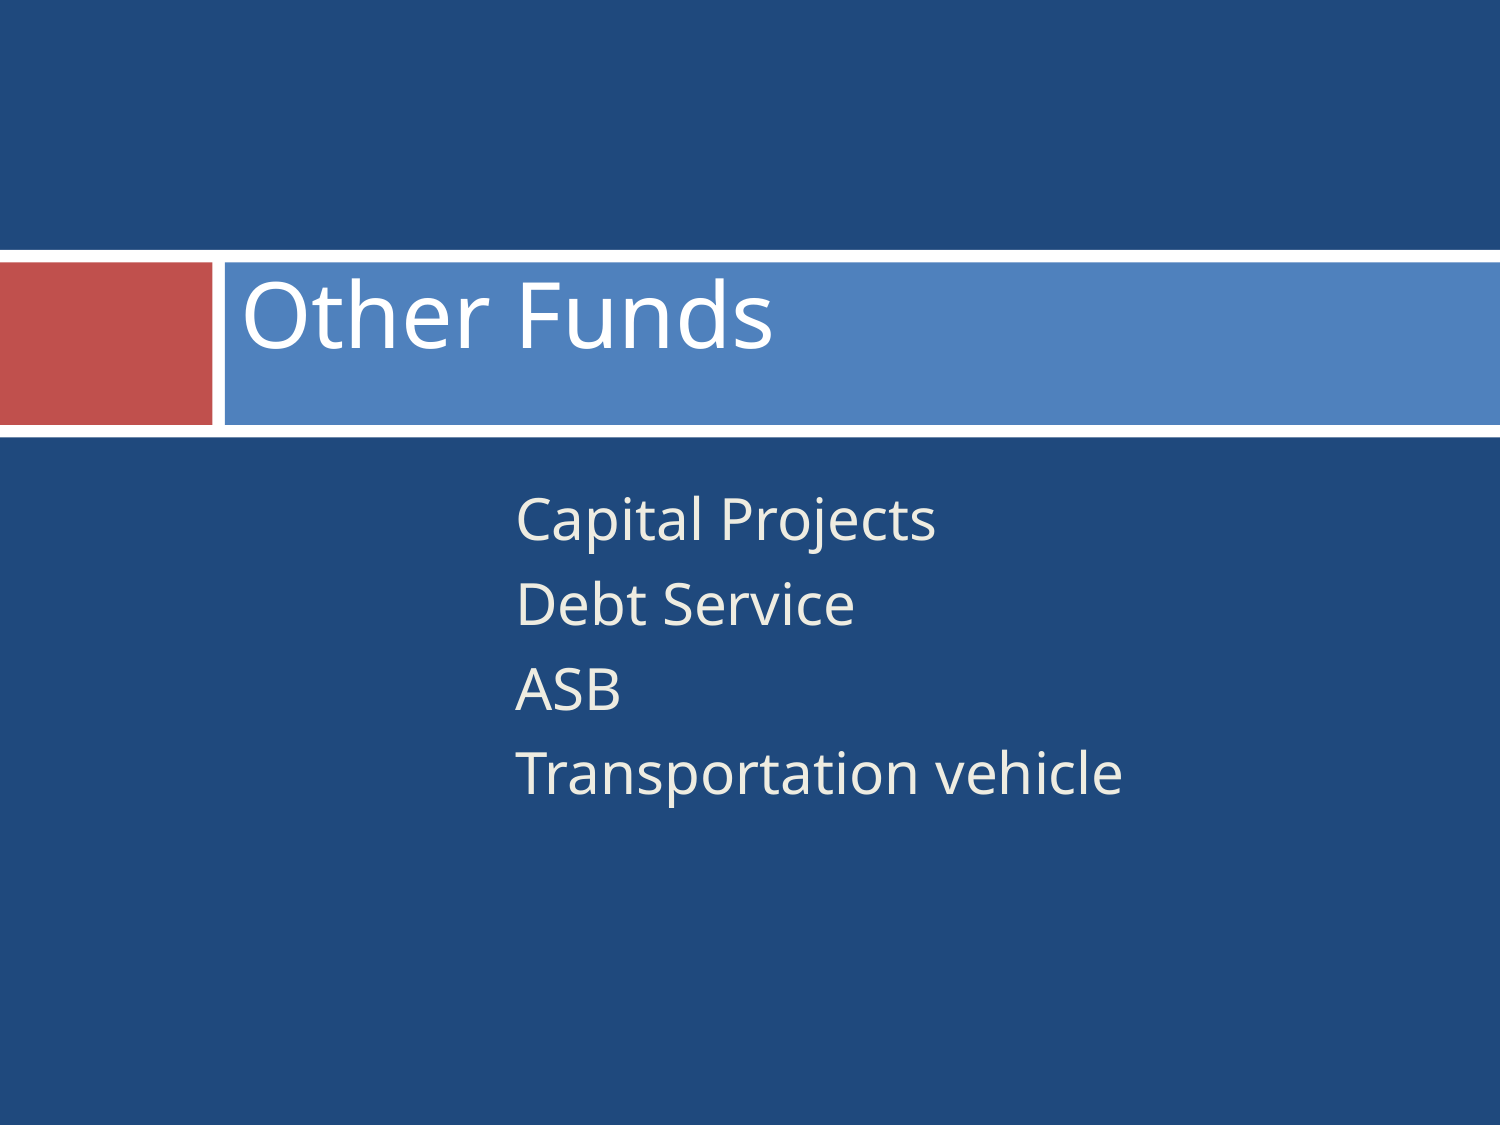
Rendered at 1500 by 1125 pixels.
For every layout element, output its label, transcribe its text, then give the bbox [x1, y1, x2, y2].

title Other Funds [225, 200, 1350, 424]
list Capital Projects Debt Service ASB Transportation vehicle [500, 474, 1388, 825]
